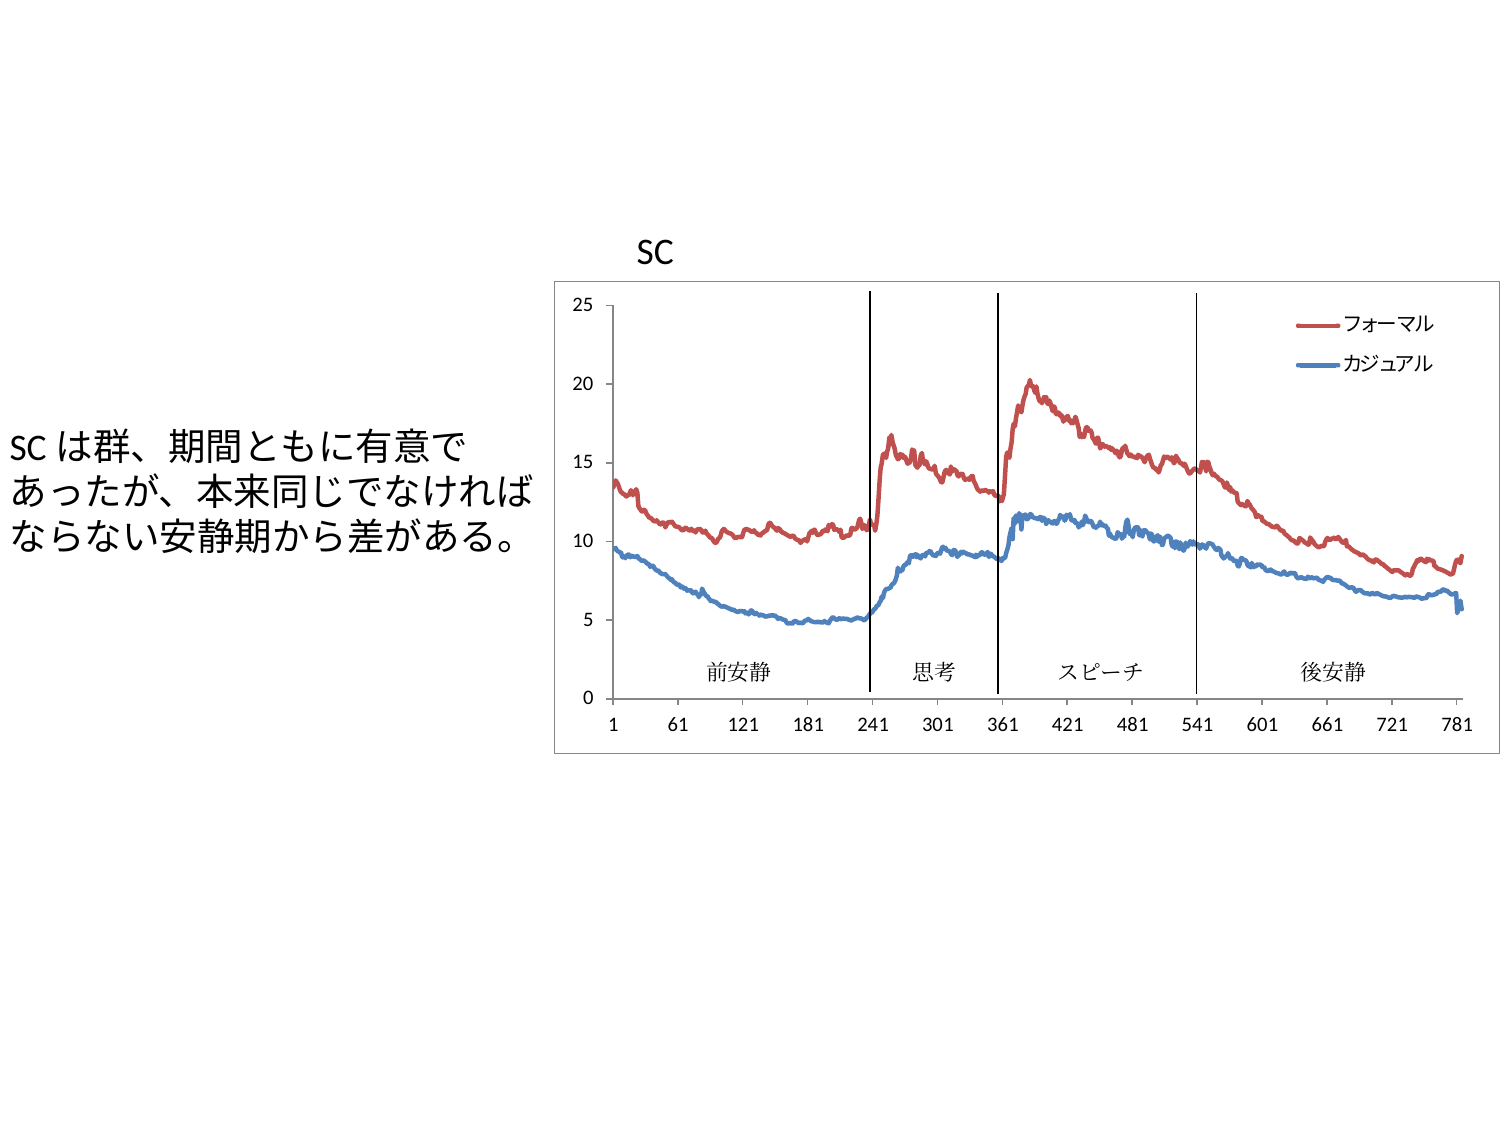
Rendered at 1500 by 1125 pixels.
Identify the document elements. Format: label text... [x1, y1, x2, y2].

picture [553, 280, 1500, 755]
text_box SCは群、期間ともに有意であったが、本来同じでなければならない安静期から差がある。 [0, 415, 548, 566]
text_box SC [621, 219, 689, 278]
